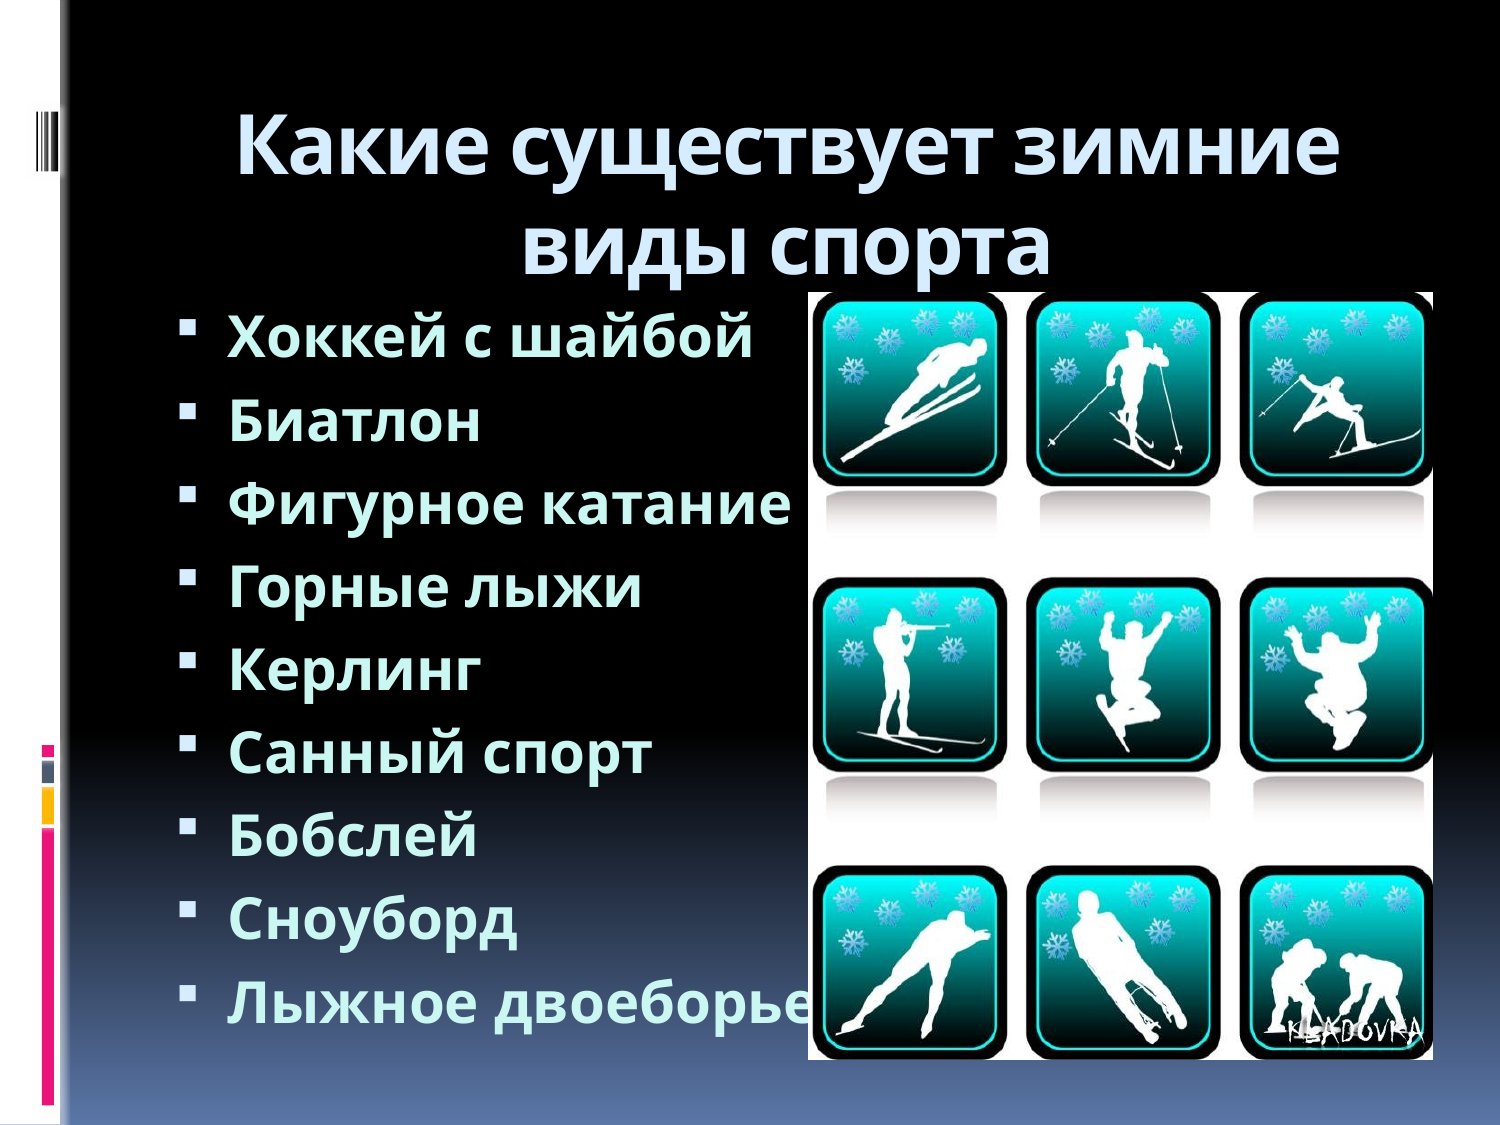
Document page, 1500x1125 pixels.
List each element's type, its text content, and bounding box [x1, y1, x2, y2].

title Какие существует зимние виды спорта [150, 83, 1425, 234]
picture [808, 292, 1433, 1061]
list Хоккей с шайбой Биатлон Фигурное катание Горные лыжи Керлинг Санный спорт Бобслей Сноуборд Лыжное двоеборье [150, 292, 799, 1043]
